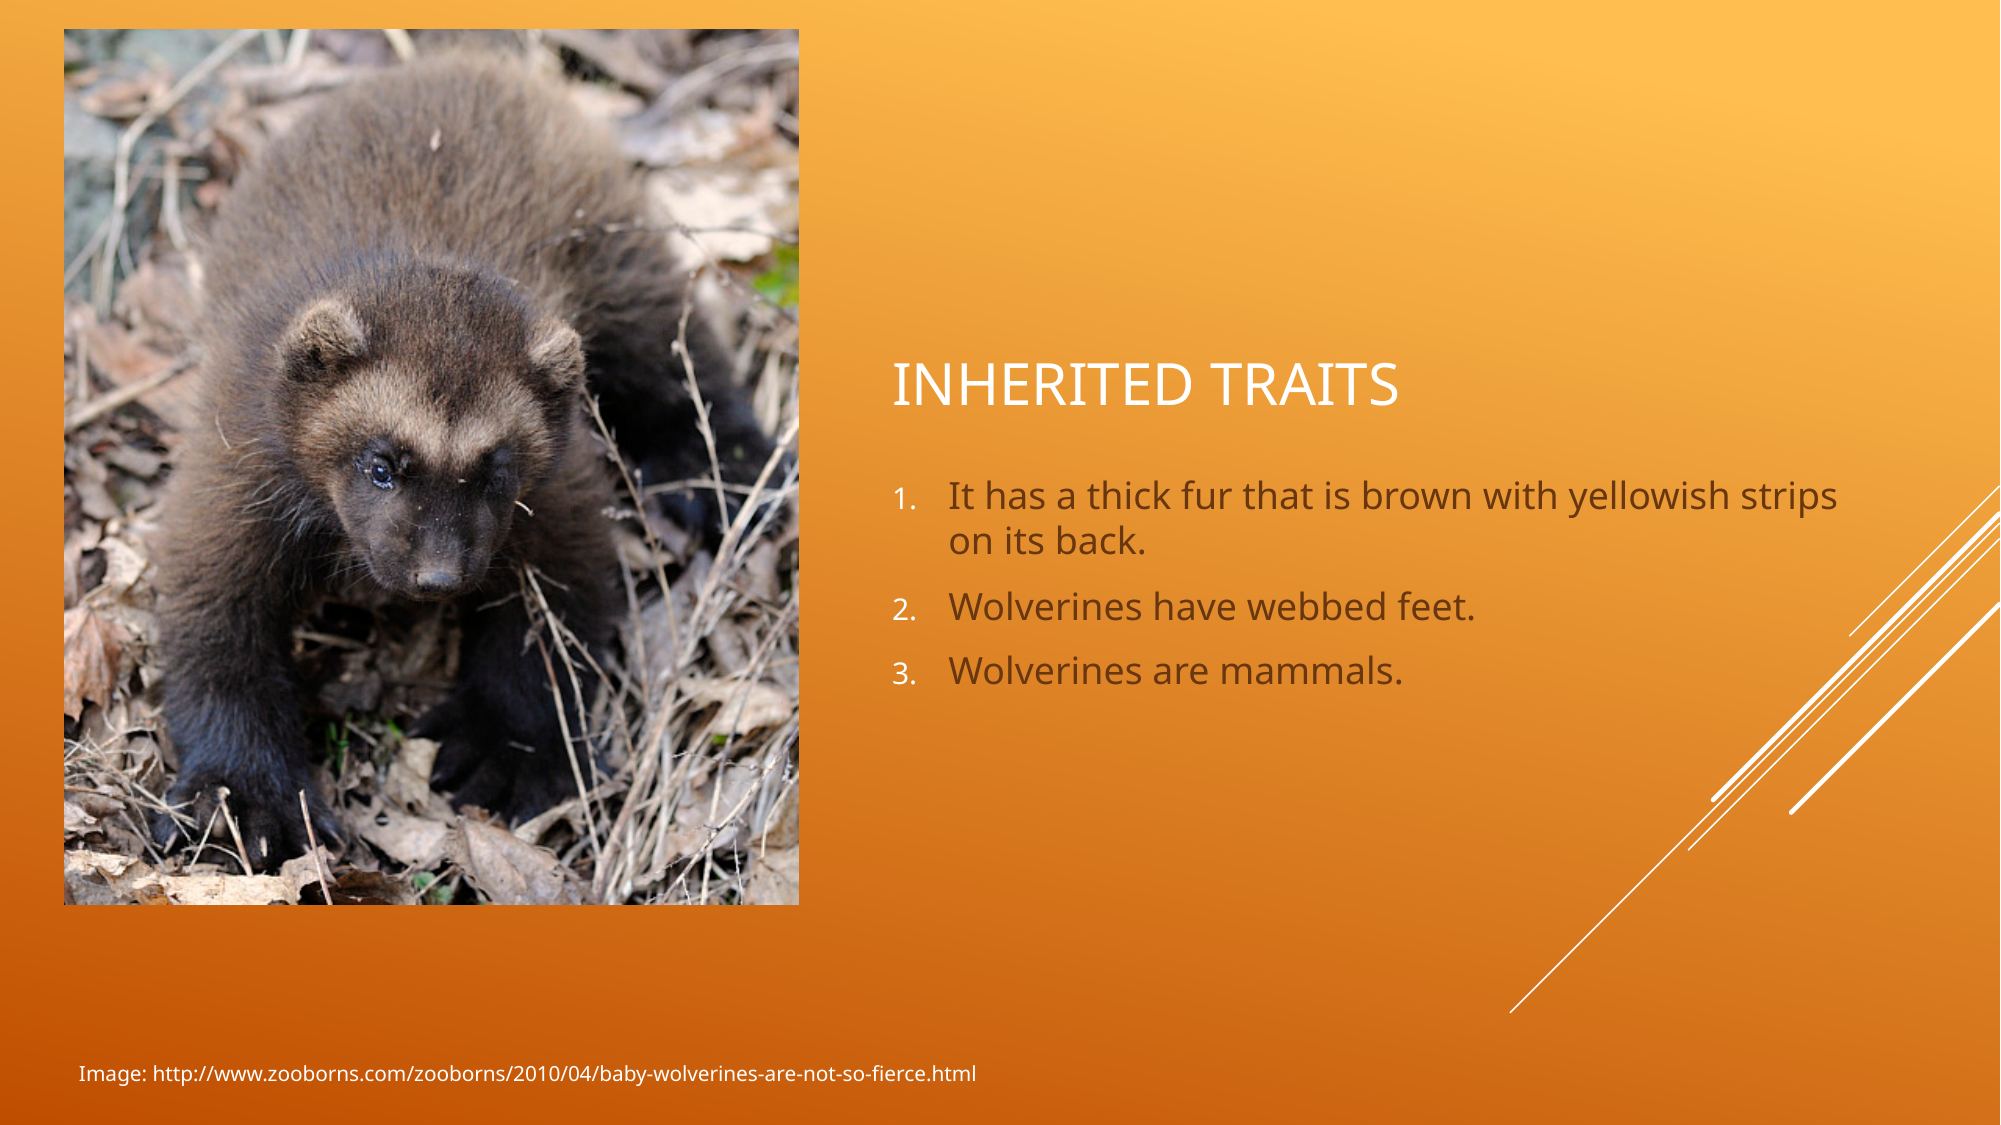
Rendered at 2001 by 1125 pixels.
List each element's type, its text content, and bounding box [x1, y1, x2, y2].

picture [63, 29, 799, 905]
list It has a thick fur that is brown with yellowish strips on its back. Wolverines have webbed feet. Wolverines are mammals. [877, 464, 1865, 801]
text_box Image: http://www.zooborns.com/zooborns/2010/04/baby-wolverines-are-not-so-fierce.html [64, 1053, 1065, 1093]
title Inherited Traits [877, 237, 1763, 425]
